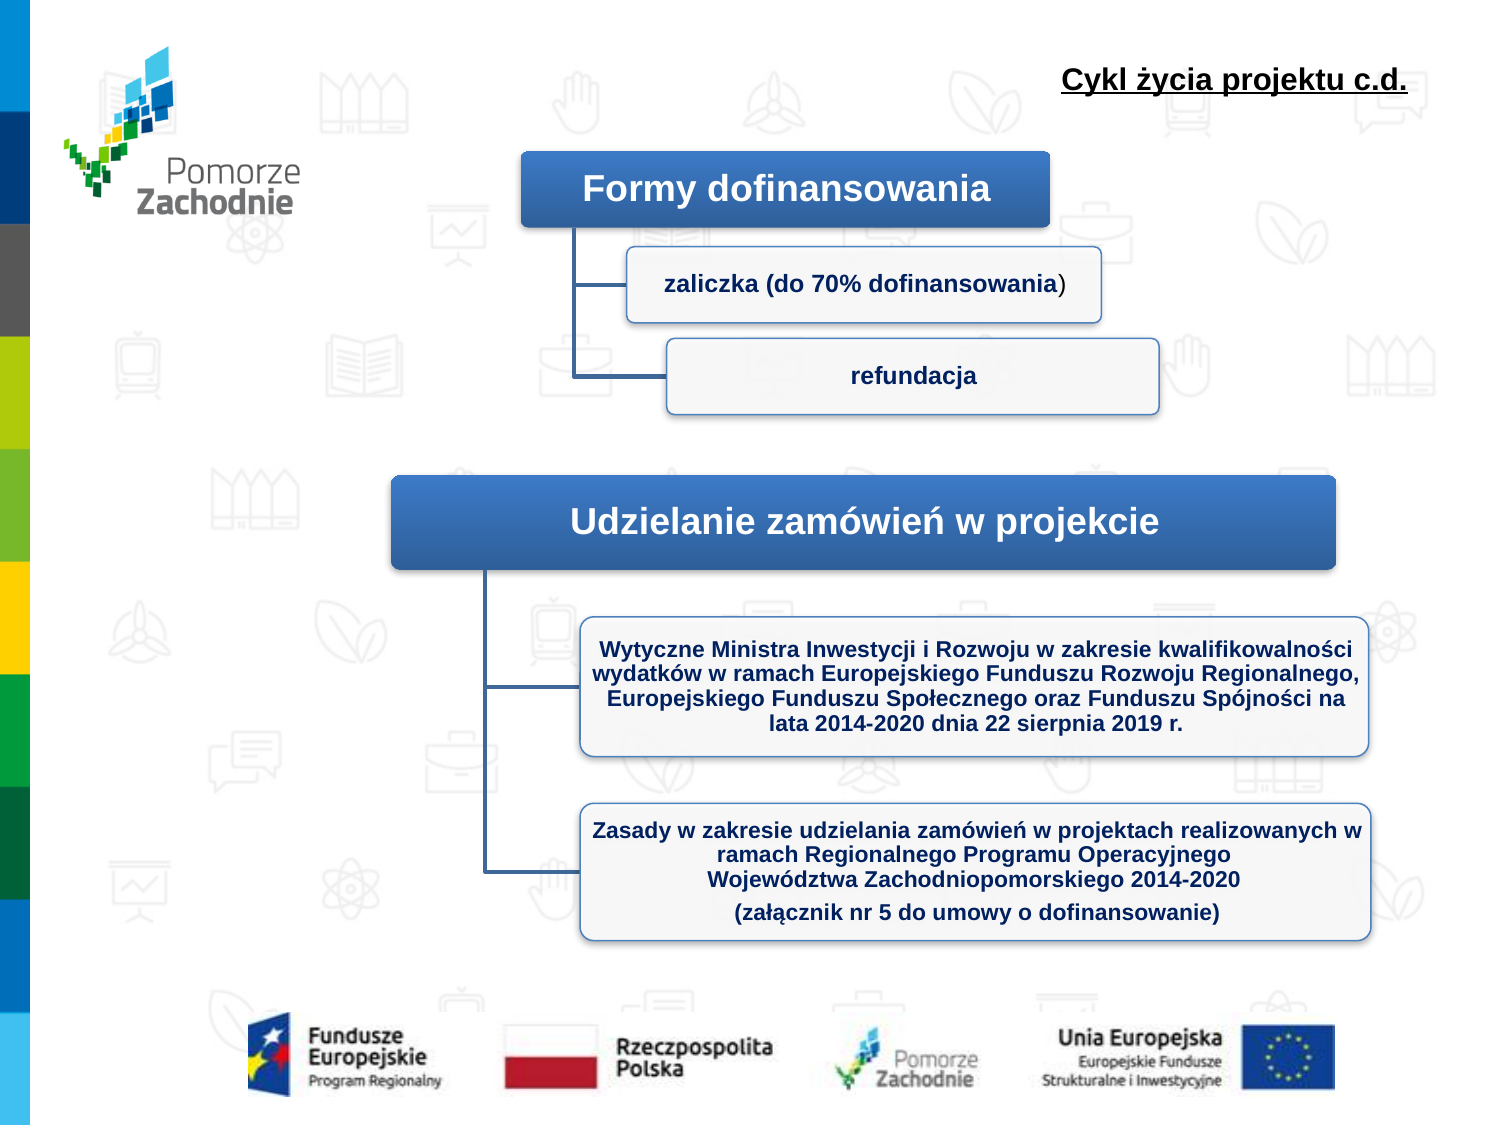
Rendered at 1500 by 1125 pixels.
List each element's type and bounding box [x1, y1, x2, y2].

text_box [395, 151, 1245, 419]
picture [0, 0, 1500, 1125]
text_box [355, 474, 1406, 941]
